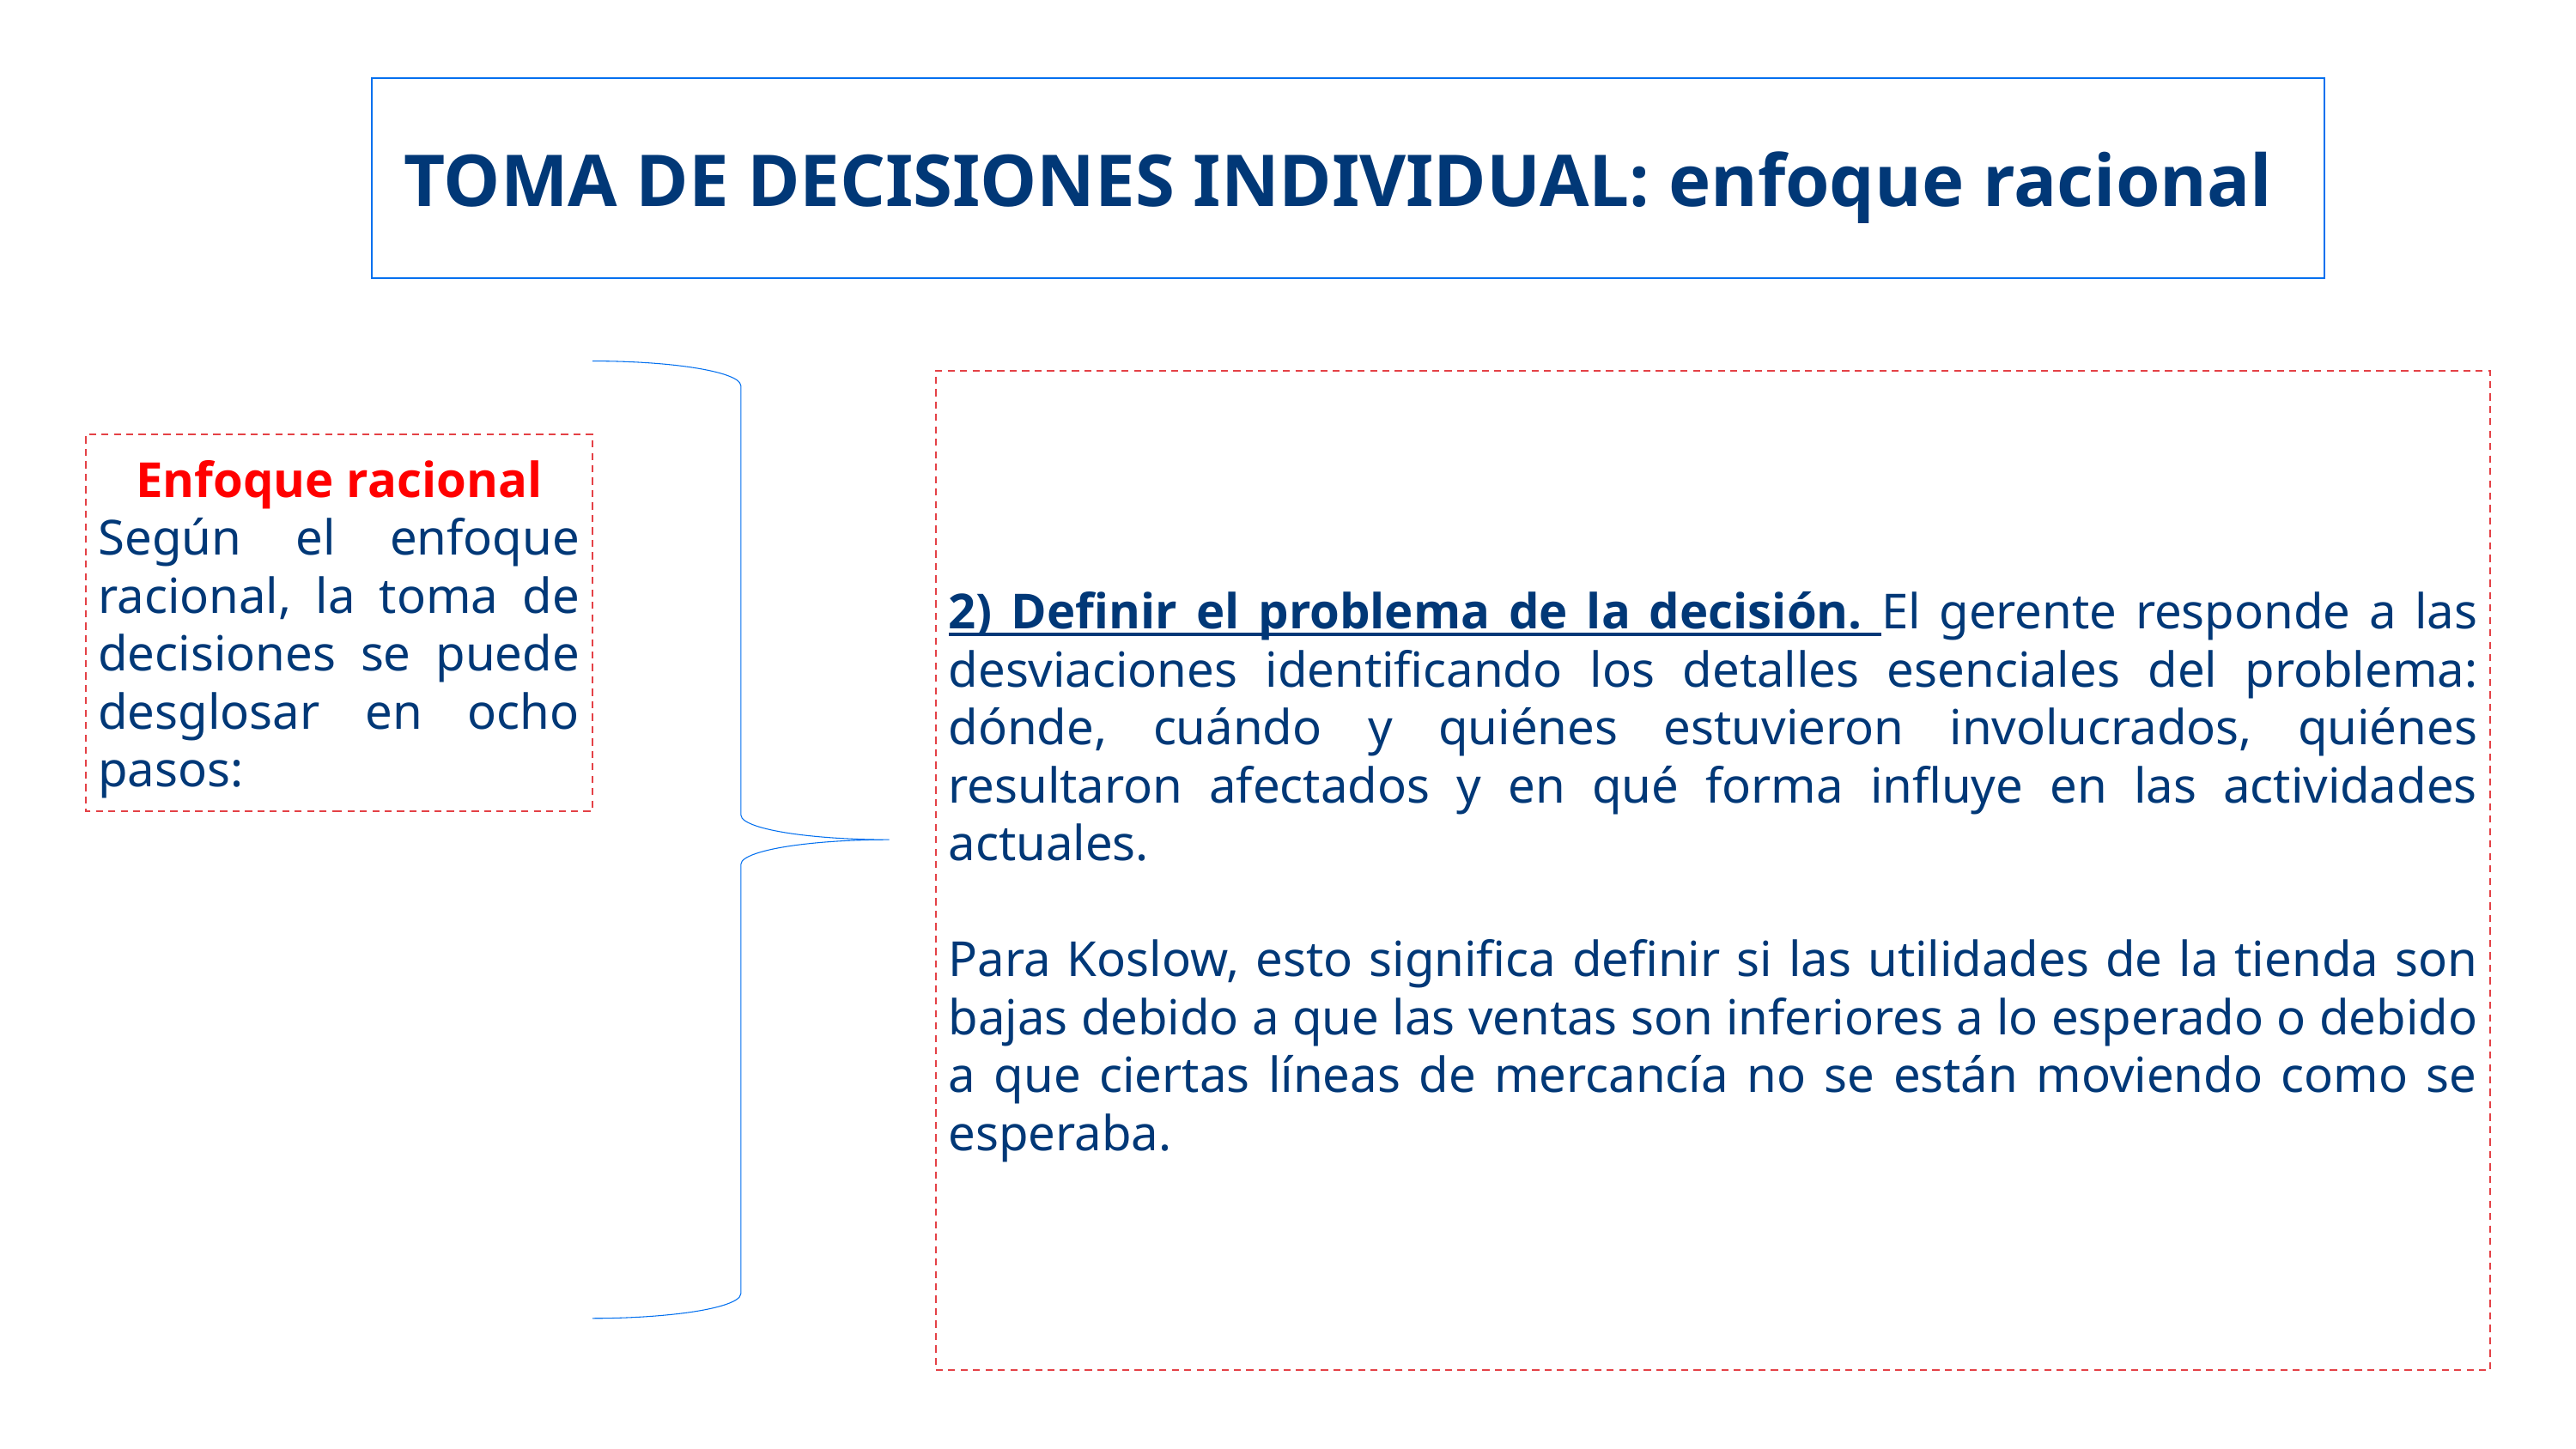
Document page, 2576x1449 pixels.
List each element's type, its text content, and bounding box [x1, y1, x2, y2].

text_box 2) Definir el problema de la decisión. El gerente responde a las desviaciones identificando los detalles esenciales del problema: dónde, cuándo y quiénes estuvieron involucrados, quiénes resultaron afectados y en qué forma influye en las actividades actuales. Para Koslow, esto significa definir si las utilidades de la tienda son bajas debido a que las ventas son inferiores a lo esperado o debido a que ciertas líneas de mercancía no se están moviendo como se esperaba. [935, 370, 2491, 1371]
text_box [592, 361, 890, 1319]
text_box TOMA DE DECISIONES INDIVIDUAL: enfoque racional [371, 77, 2324, 278]
text_box Enfoque racional Según el enfoque racional, la toma de decisiones se puede desglosar en ocho pasos: [85, 434, 592, 811]
